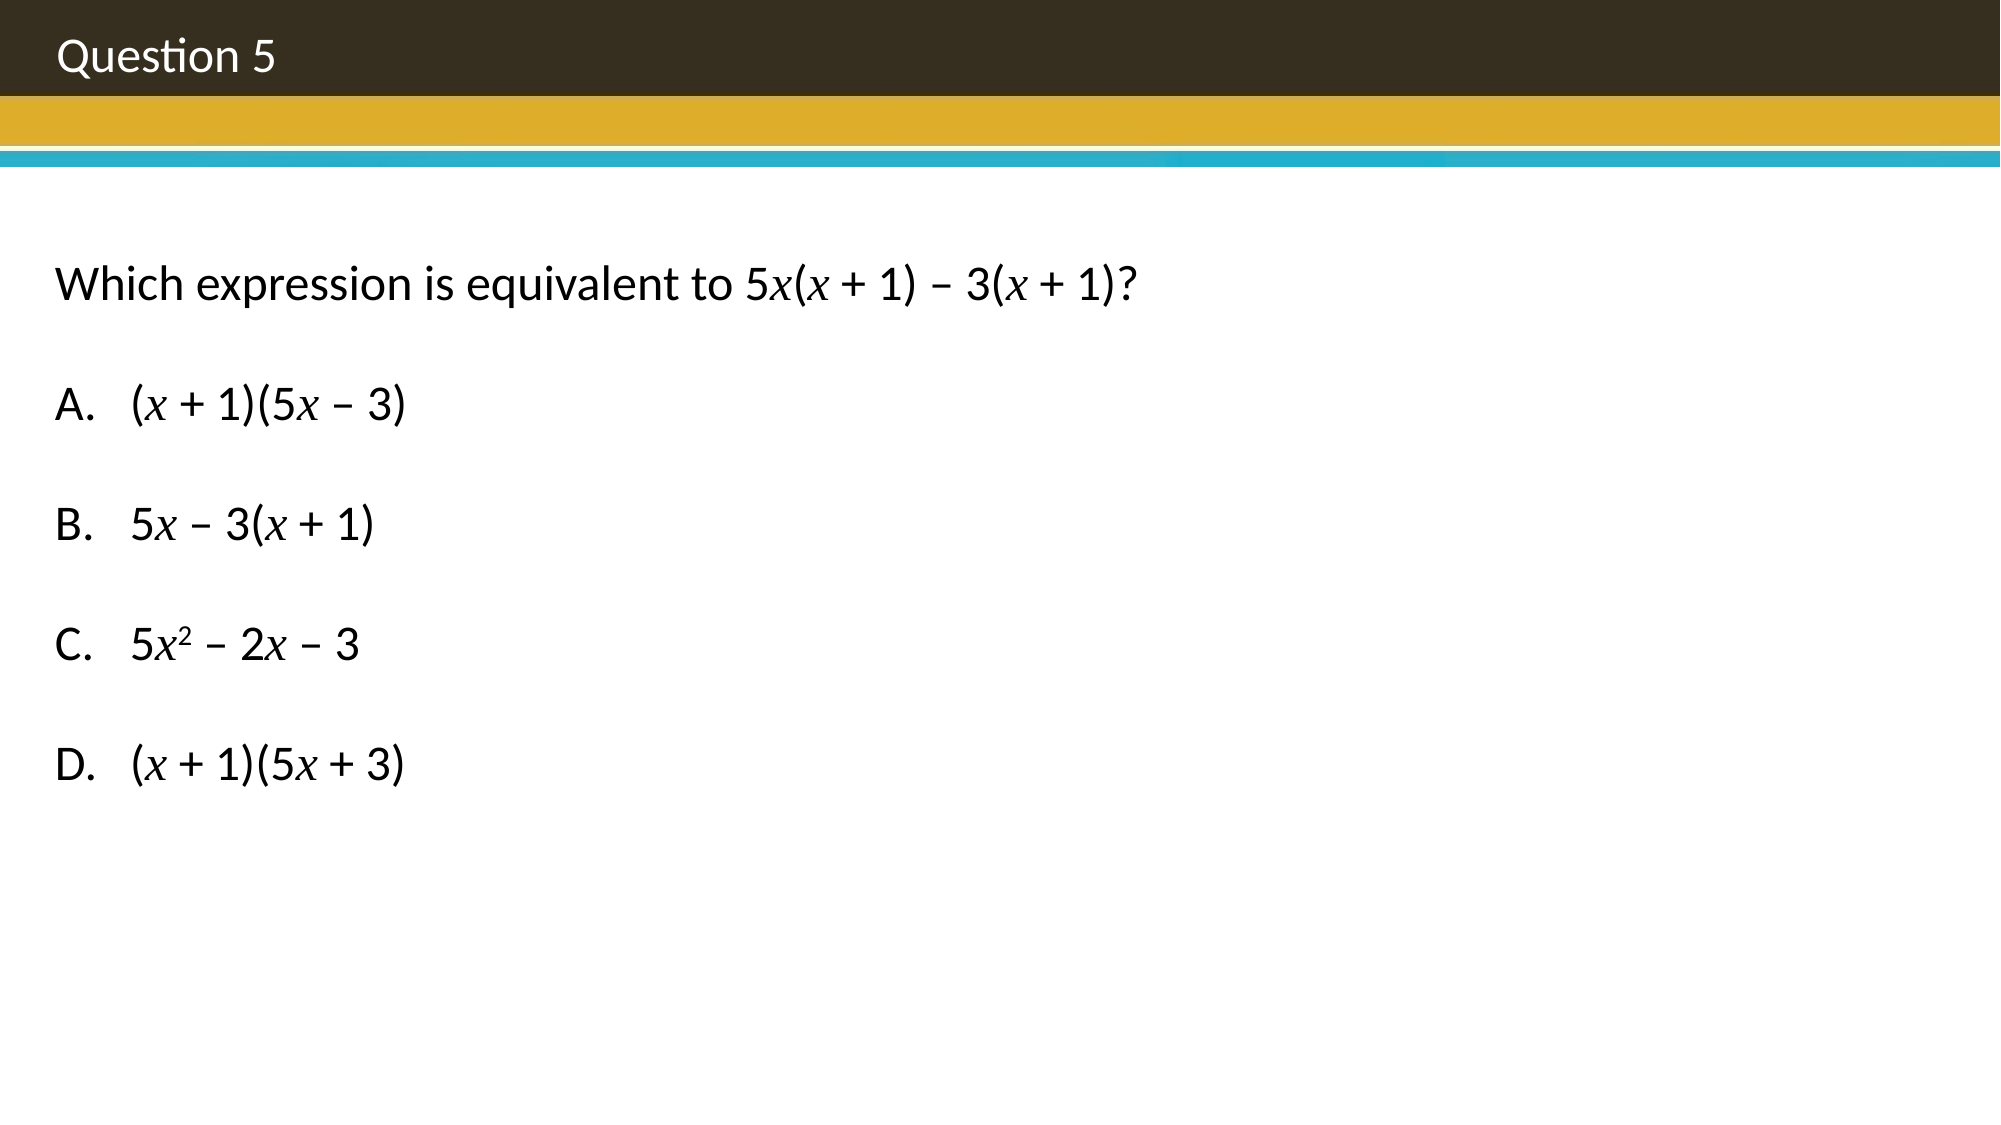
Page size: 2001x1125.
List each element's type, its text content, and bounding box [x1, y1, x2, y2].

text_box Which expression is equivalent to 5x(x + 1) – 3(x + 1)? (x + 1)(5x – 3) 5x – 3(x + 1) 5x2 – 2x – 3 (x + 1)(5x + 3) [40, 243, 1898, 919]
picture [0, 0, 2000, 167]
text_box Question 5 [41, 14, 293, 90]
